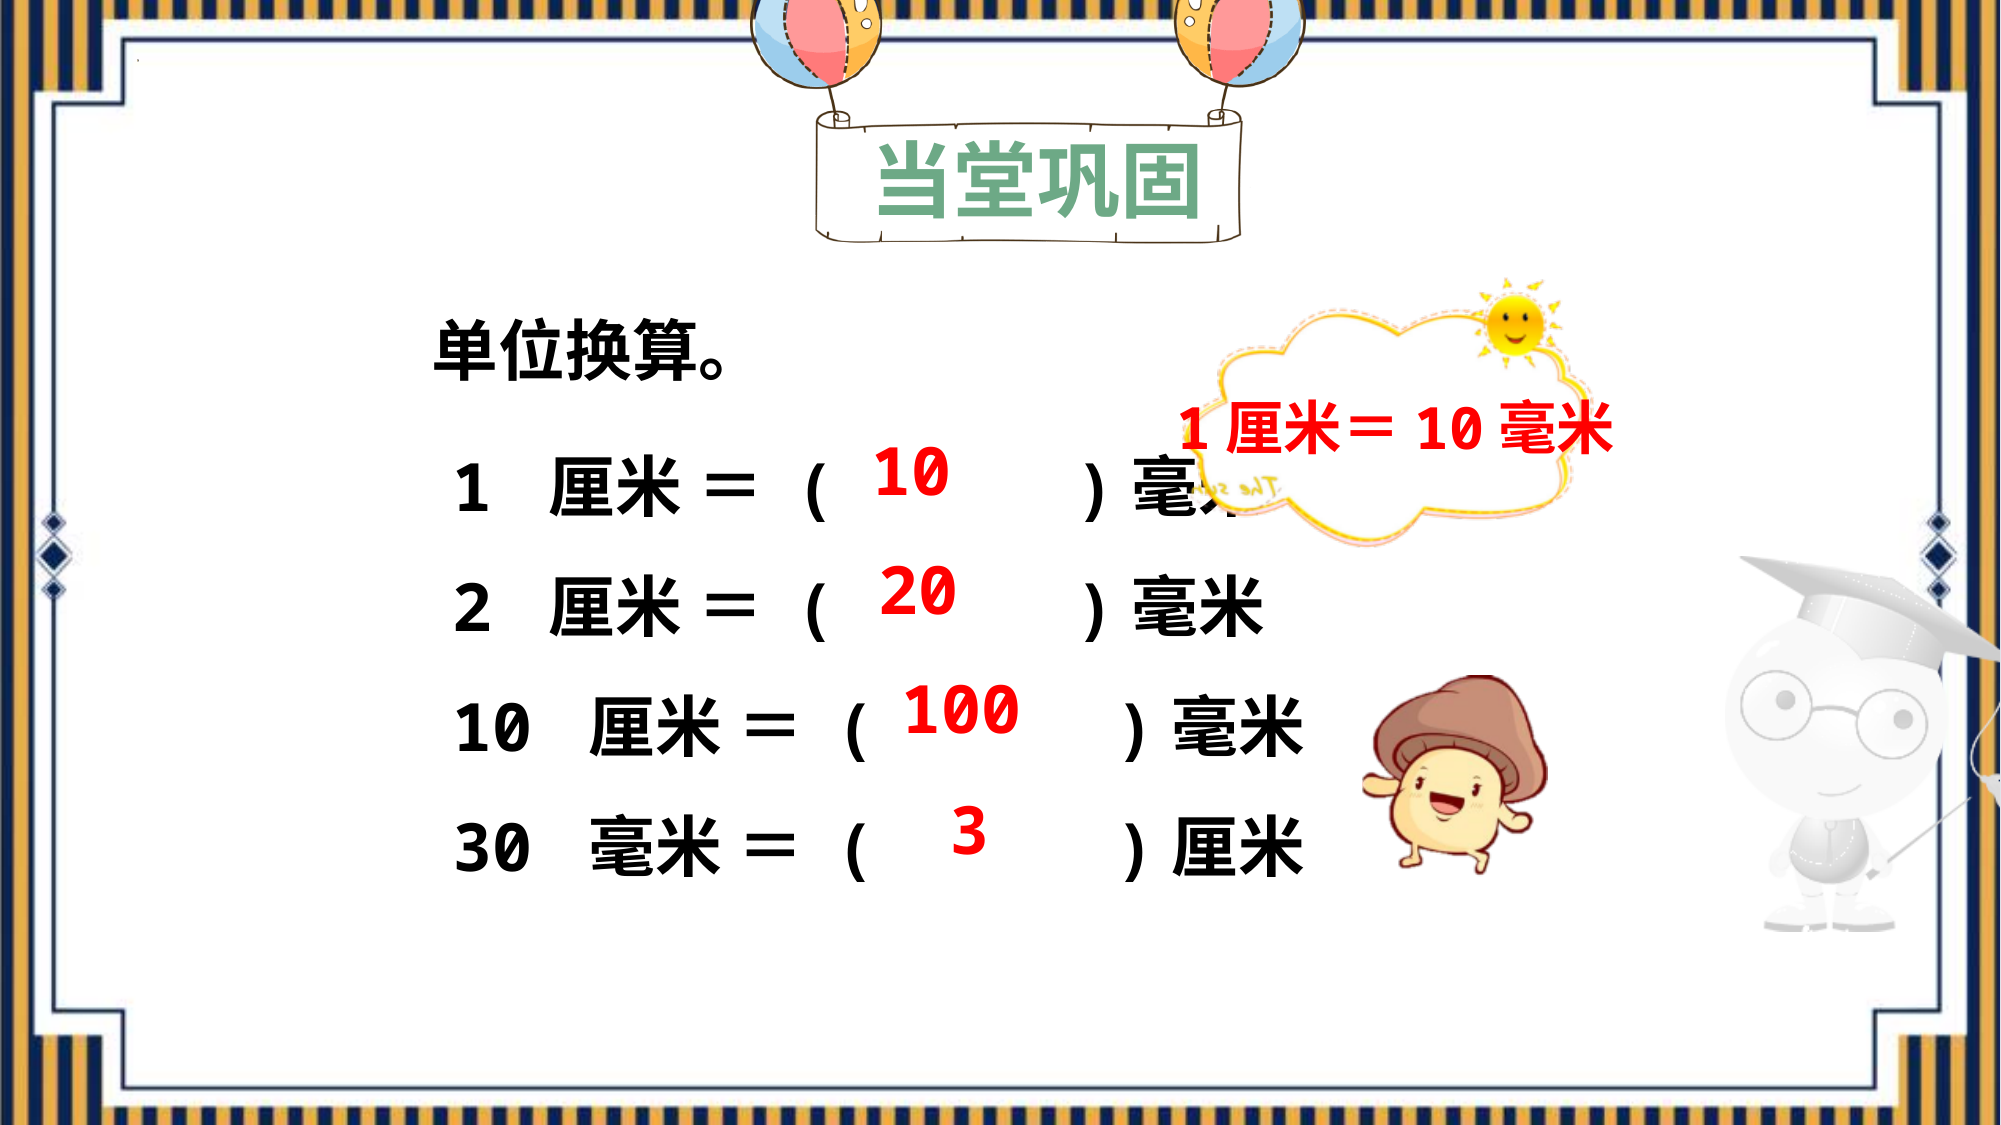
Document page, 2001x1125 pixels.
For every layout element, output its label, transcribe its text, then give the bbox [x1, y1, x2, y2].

picture [0, 0, 2001, 1125]
text_box 10 [857, 421, 1048, 517]
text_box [1158, 277, 1608, 566]
text_box 3 [934, 780, 1126, 875]
text_box 100 [887, 659, 1078, 754]
text_box 单位换算。 [417, 301, 750, 397]
text_box 1 厘米 ＝ ( )毫米 2 厘米 ＝ ( )毫米 10 厘米 ＝ ( )毫米 30 毫米 ＝ ( )厘米 [438, 397, 1384, 892]
text_box 20 [863, 540, 1055, 636]
